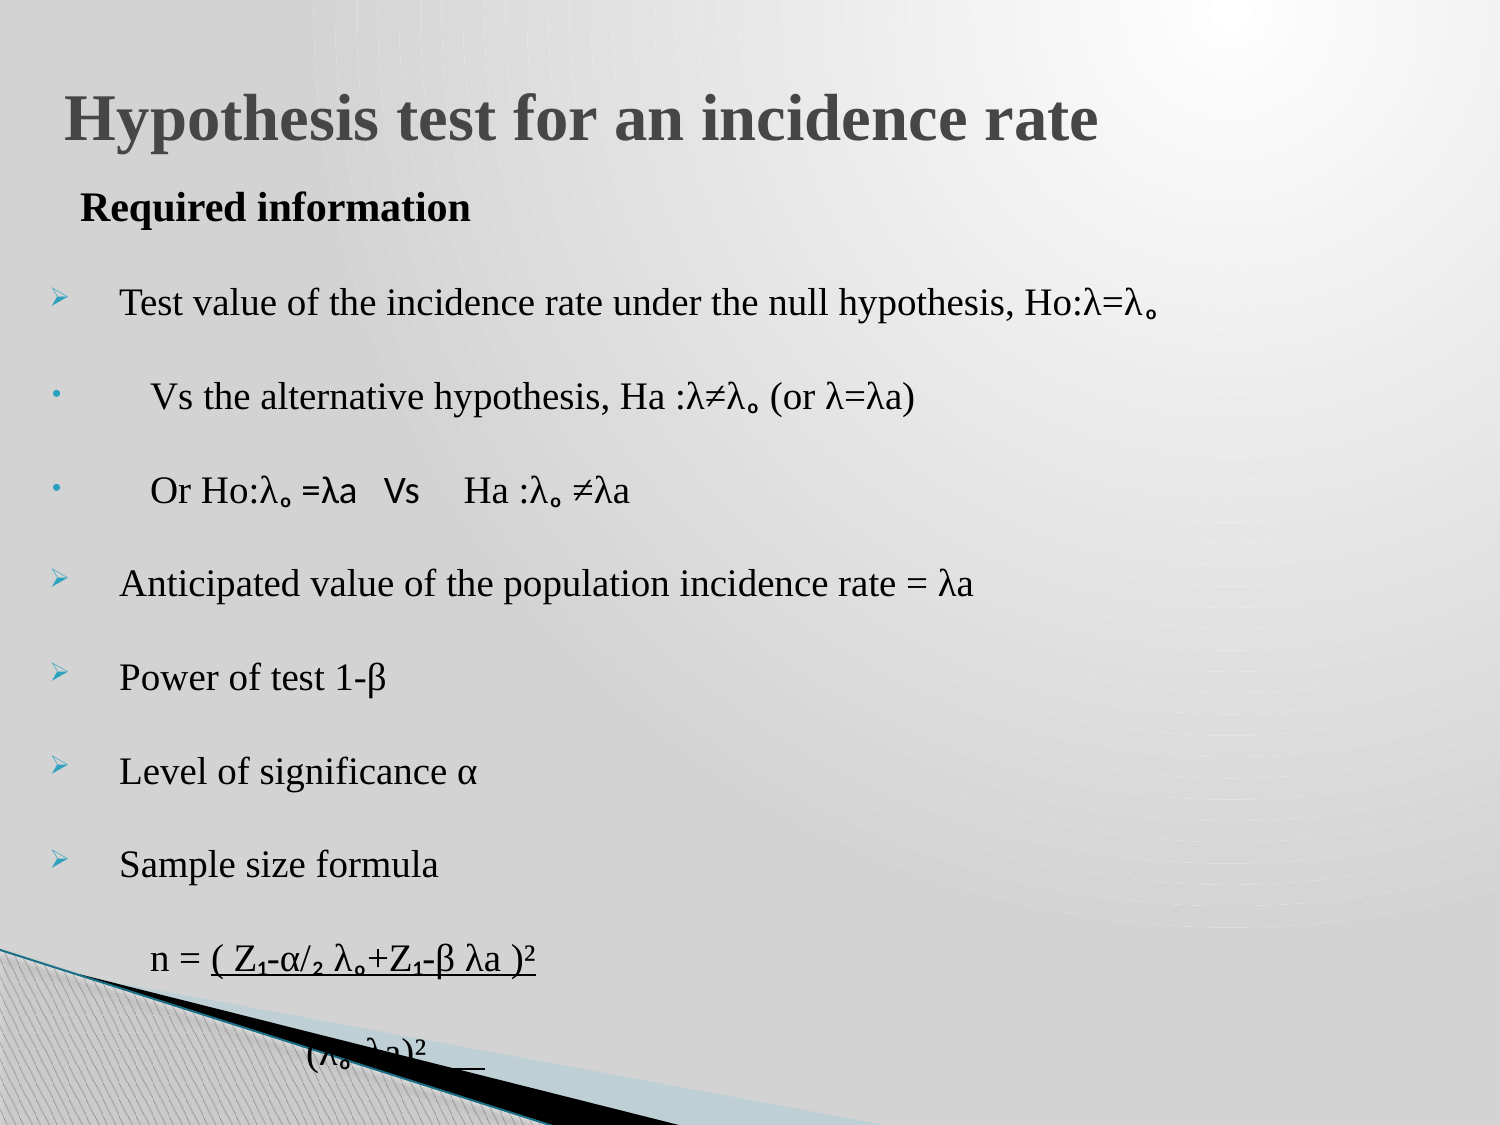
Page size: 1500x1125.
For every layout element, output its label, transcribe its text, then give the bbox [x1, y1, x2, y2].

list Required information Test value of the incidence rate under the null hypothesis, Ho:λ=λₒ Vs the alternative hypothesis, Ha :λ≠λₒ (or λ=λa) Or Ho:λₒ =λa Vs Ha :λₒ ≠λa Anticipated value of the population incidence rate = λa Power of test 1-β Level of significance α Sample size formula n = ( Z₁-α/₂ λₒ+Z₁-β λa )² (λₒ-λa)² [34, 122, 1453, 1091]
title Hypothesis test for an incidence rate [50, 24, 1400, 124]
